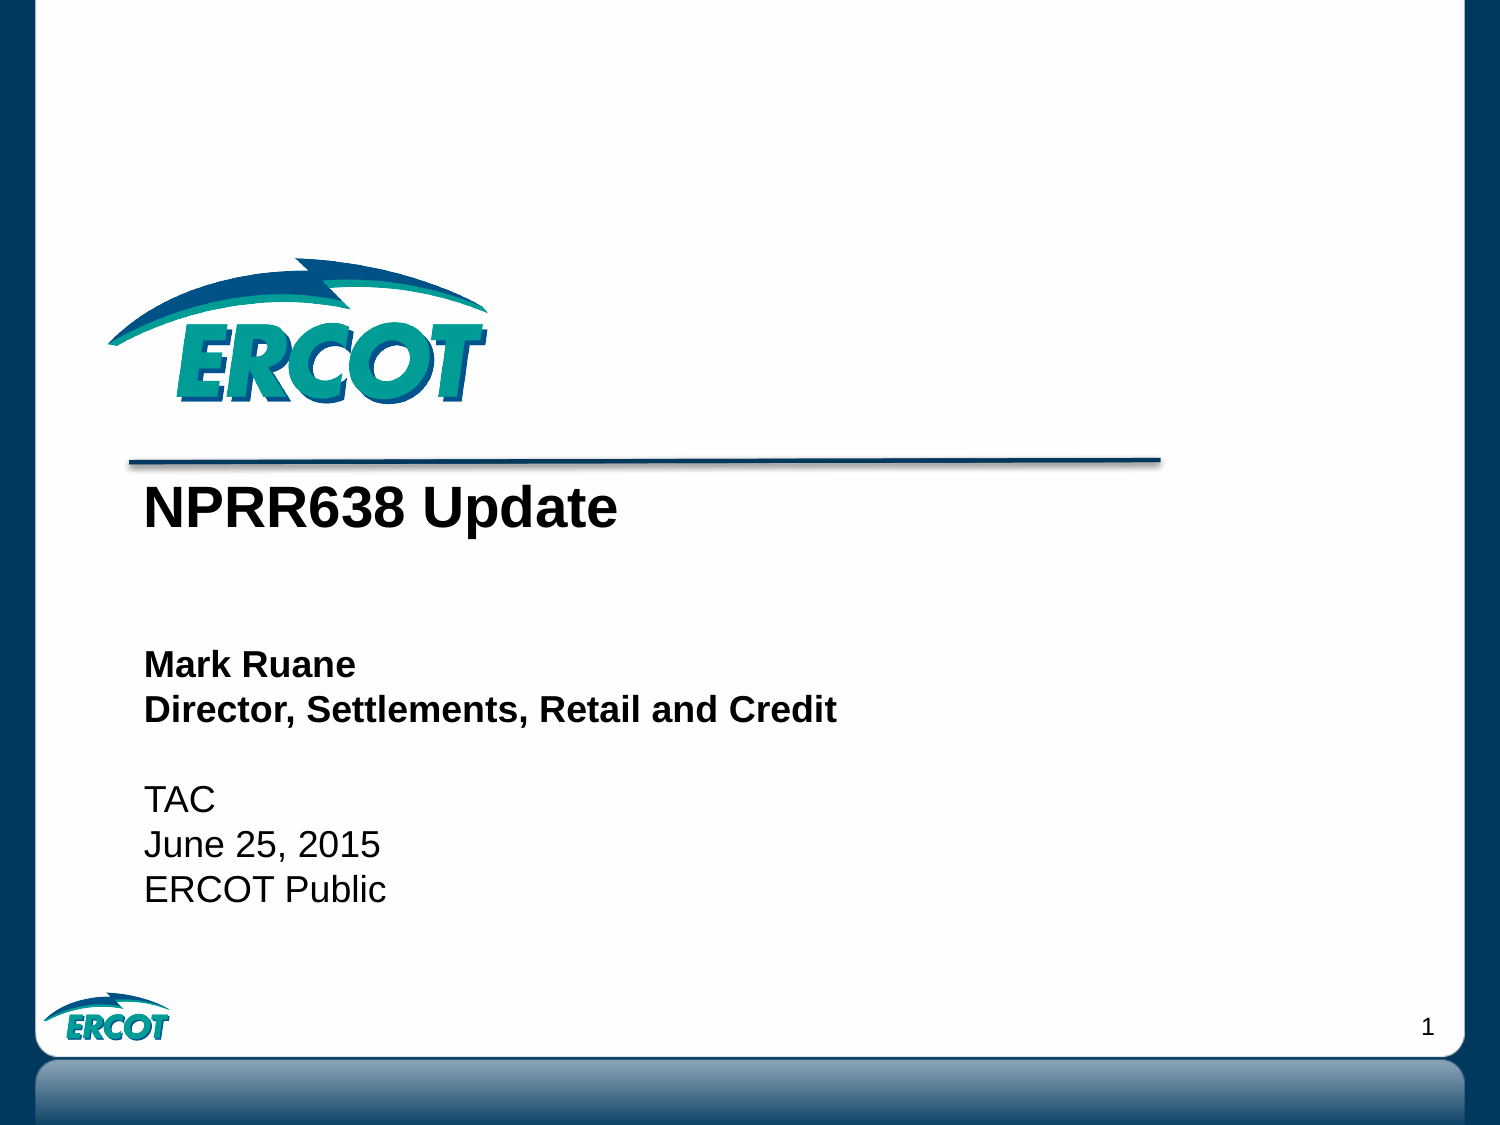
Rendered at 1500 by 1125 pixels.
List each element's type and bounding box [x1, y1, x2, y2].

picture [35, 0, 1465, 1125]
text_box [98, 245, 1367, 922]
